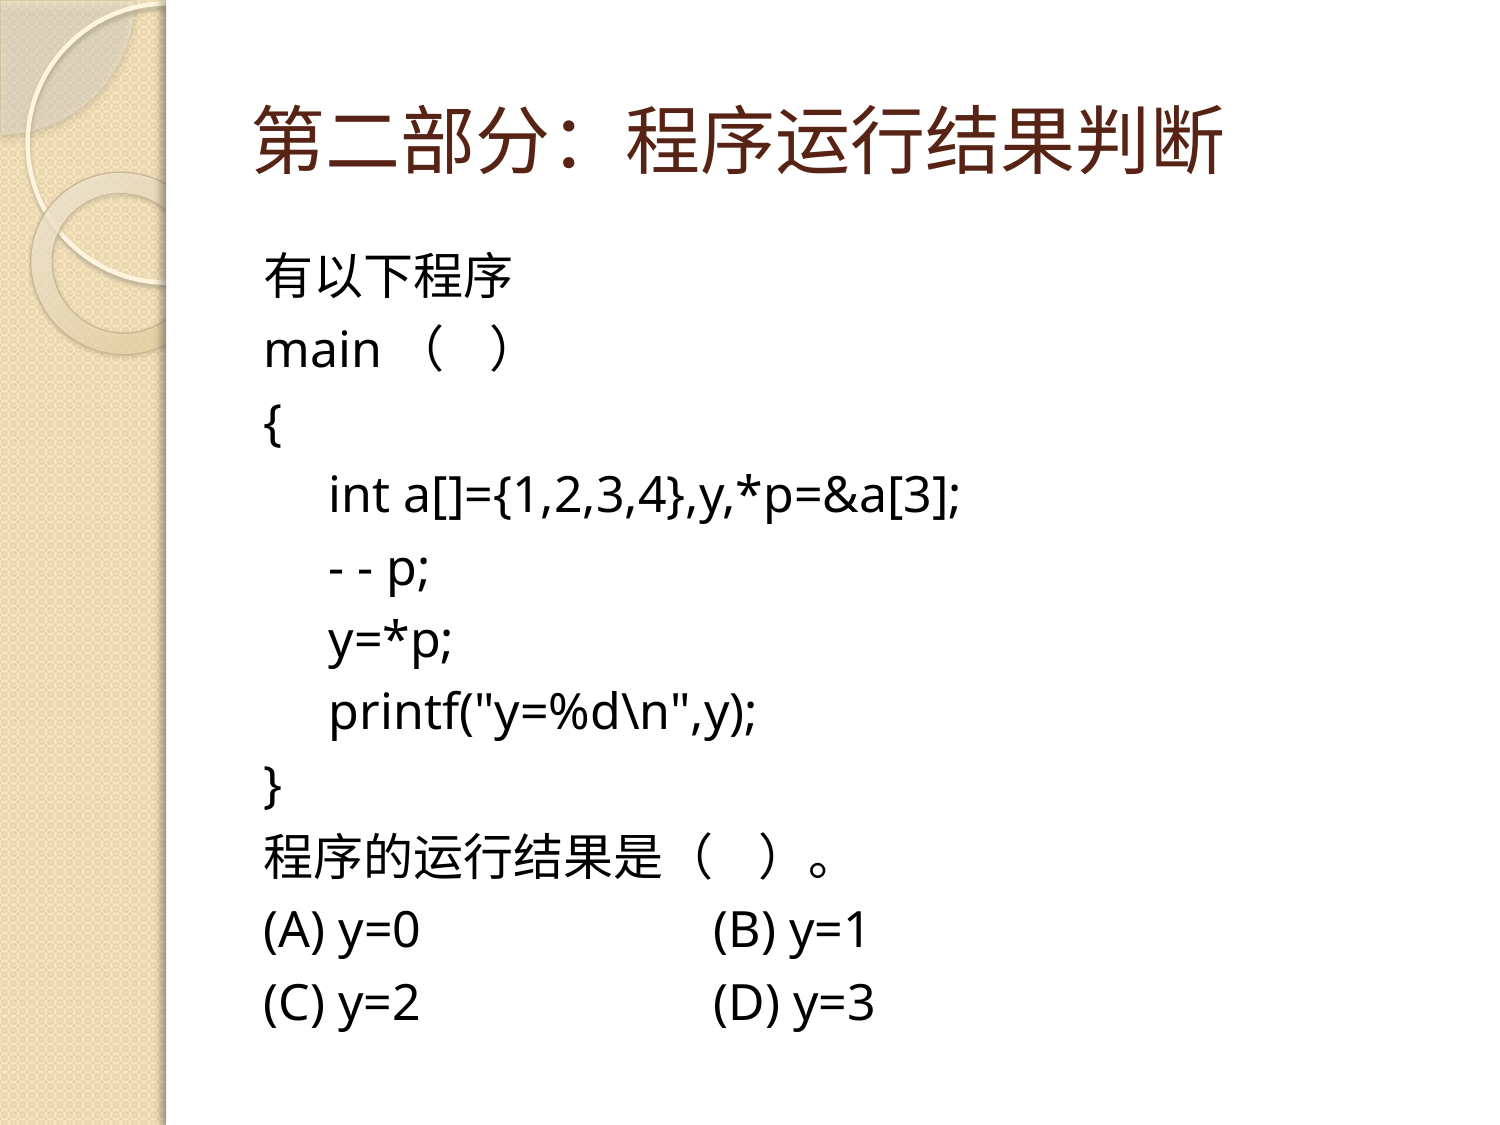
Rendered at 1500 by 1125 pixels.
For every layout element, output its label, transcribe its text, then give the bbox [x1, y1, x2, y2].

title 第二部分：程序运行结果判断 [235, 45, 1466, 233]
list 有以下程序 main（ ） { int a[]={1,2,3,4},y,*p=&a[3]; - - p; y=*p; printf("y=%d\n",y); } 程序的运行结果是（ ）。 (A) y=0 (B) y=1 (C) y=2 (D) y=3 [235, 237, 1466, 1025]
